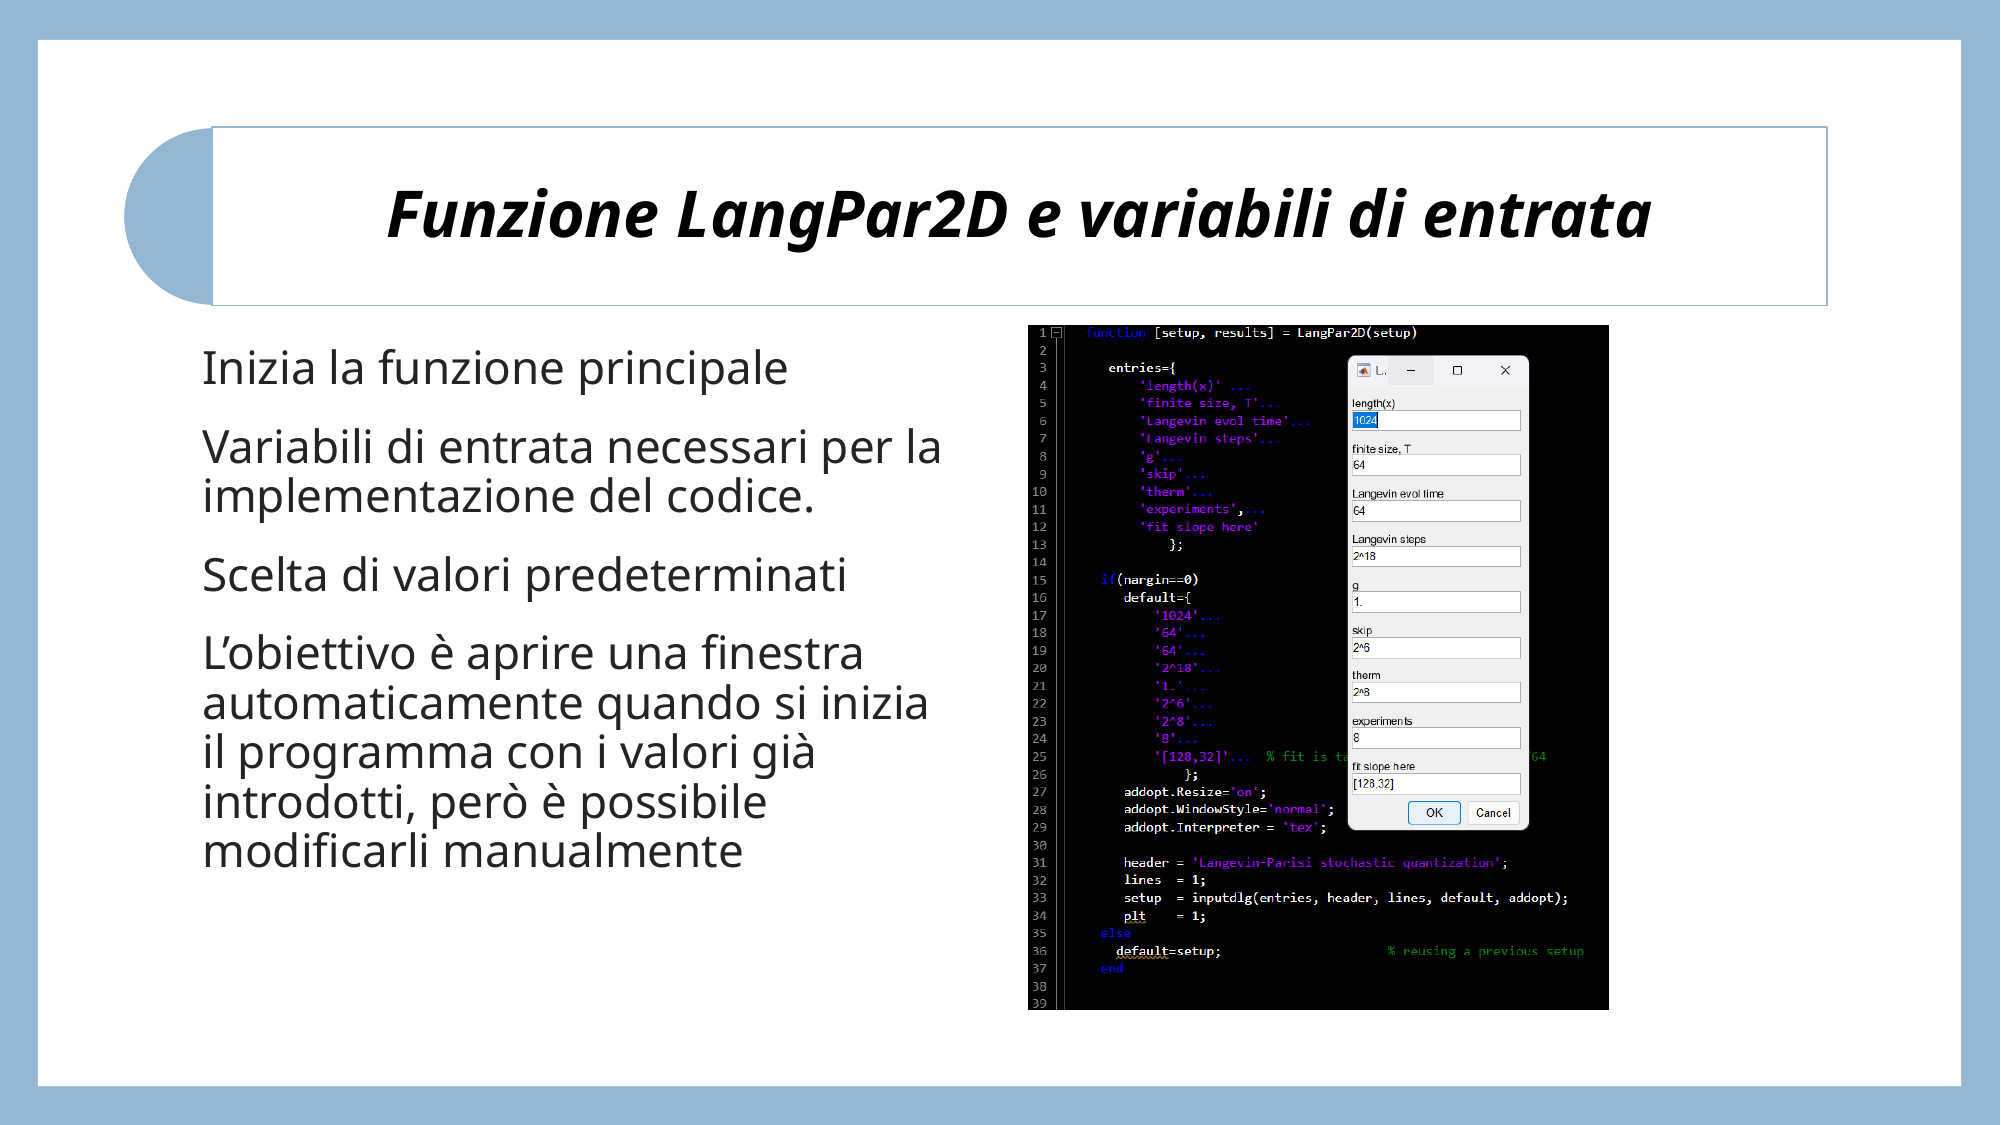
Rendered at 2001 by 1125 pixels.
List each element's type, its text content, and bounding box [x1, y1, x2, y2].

list Inizia la funzione principale Variabili di entrata necessari per la implementazione del codice. Scelta di valori predeterminati L’obiettivo è aprire una finestra automaticamente quando si inizia il programma con i valori già introdotti, però è possibile modificarli manualmente [187, 337, 968, 998]
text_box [122, 127, 1828, 306]
picture [1027, 325, 1609, 1010]
